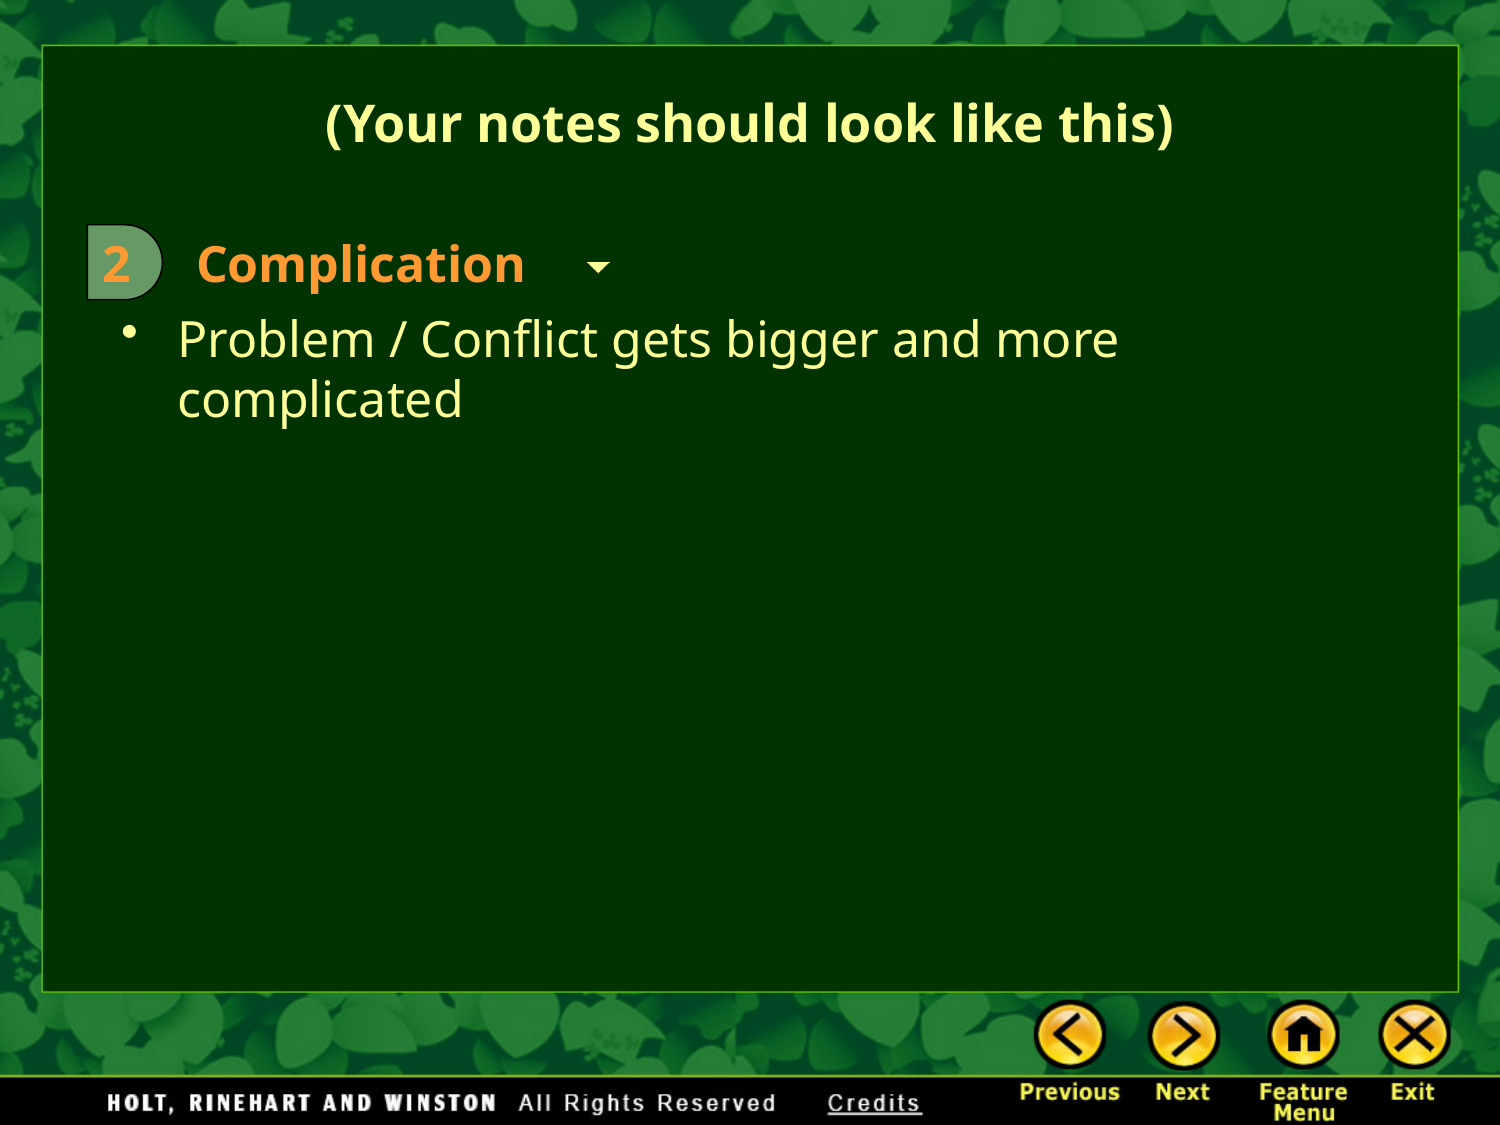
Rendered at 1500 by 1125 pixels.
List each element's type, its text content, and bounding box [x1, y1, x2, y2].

title (Your notes should look like this) [74, 56, 1426, 188]
text_box Problem / Conflict gets bigger and more complicated [87, 299, 1413, 435]
picture [0, 0, 1500, 1125]
text_box 2 Complication [87, 224, 1413, 299]
